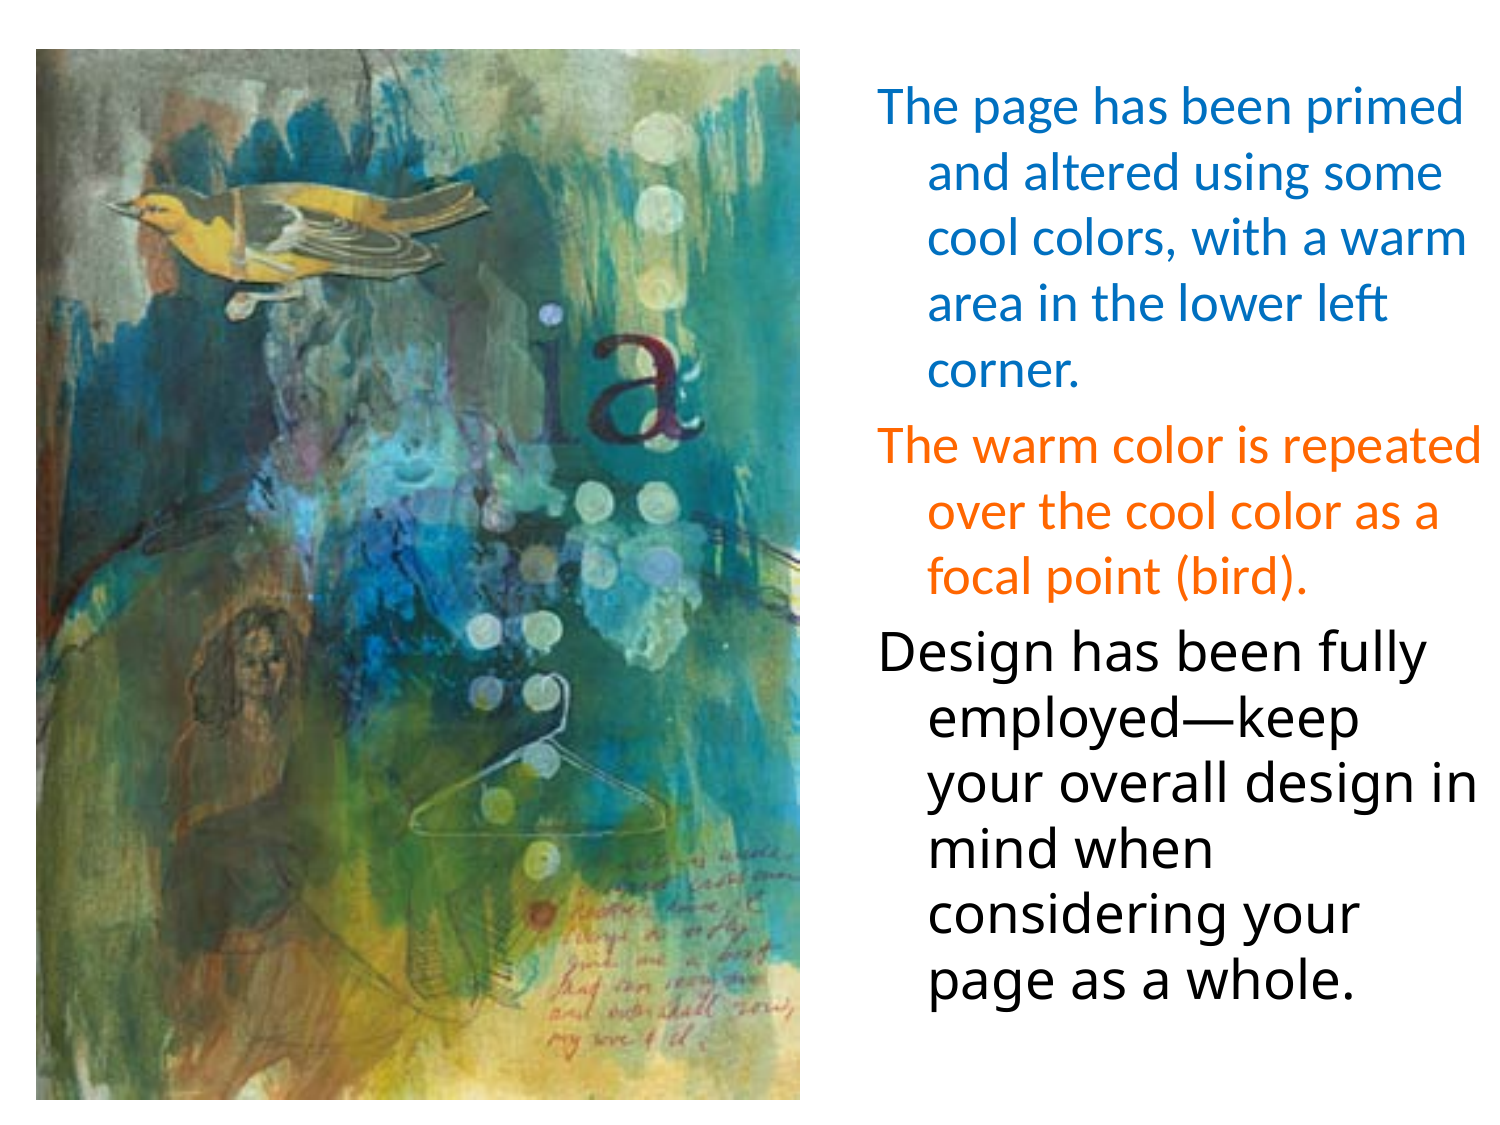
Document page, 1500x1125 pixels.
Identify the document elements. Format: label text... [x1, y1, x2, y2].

list The page has been primed and altered using some cool colors, with a warm area in the lower left corner. The warm color is repeated over the cool color as a focal point (bird). Design has been fully employed—keep your overall design in mind when considering your page as a whole. [862, 62, 1500, 1088]
picture [36, 49, 801, 1100]
